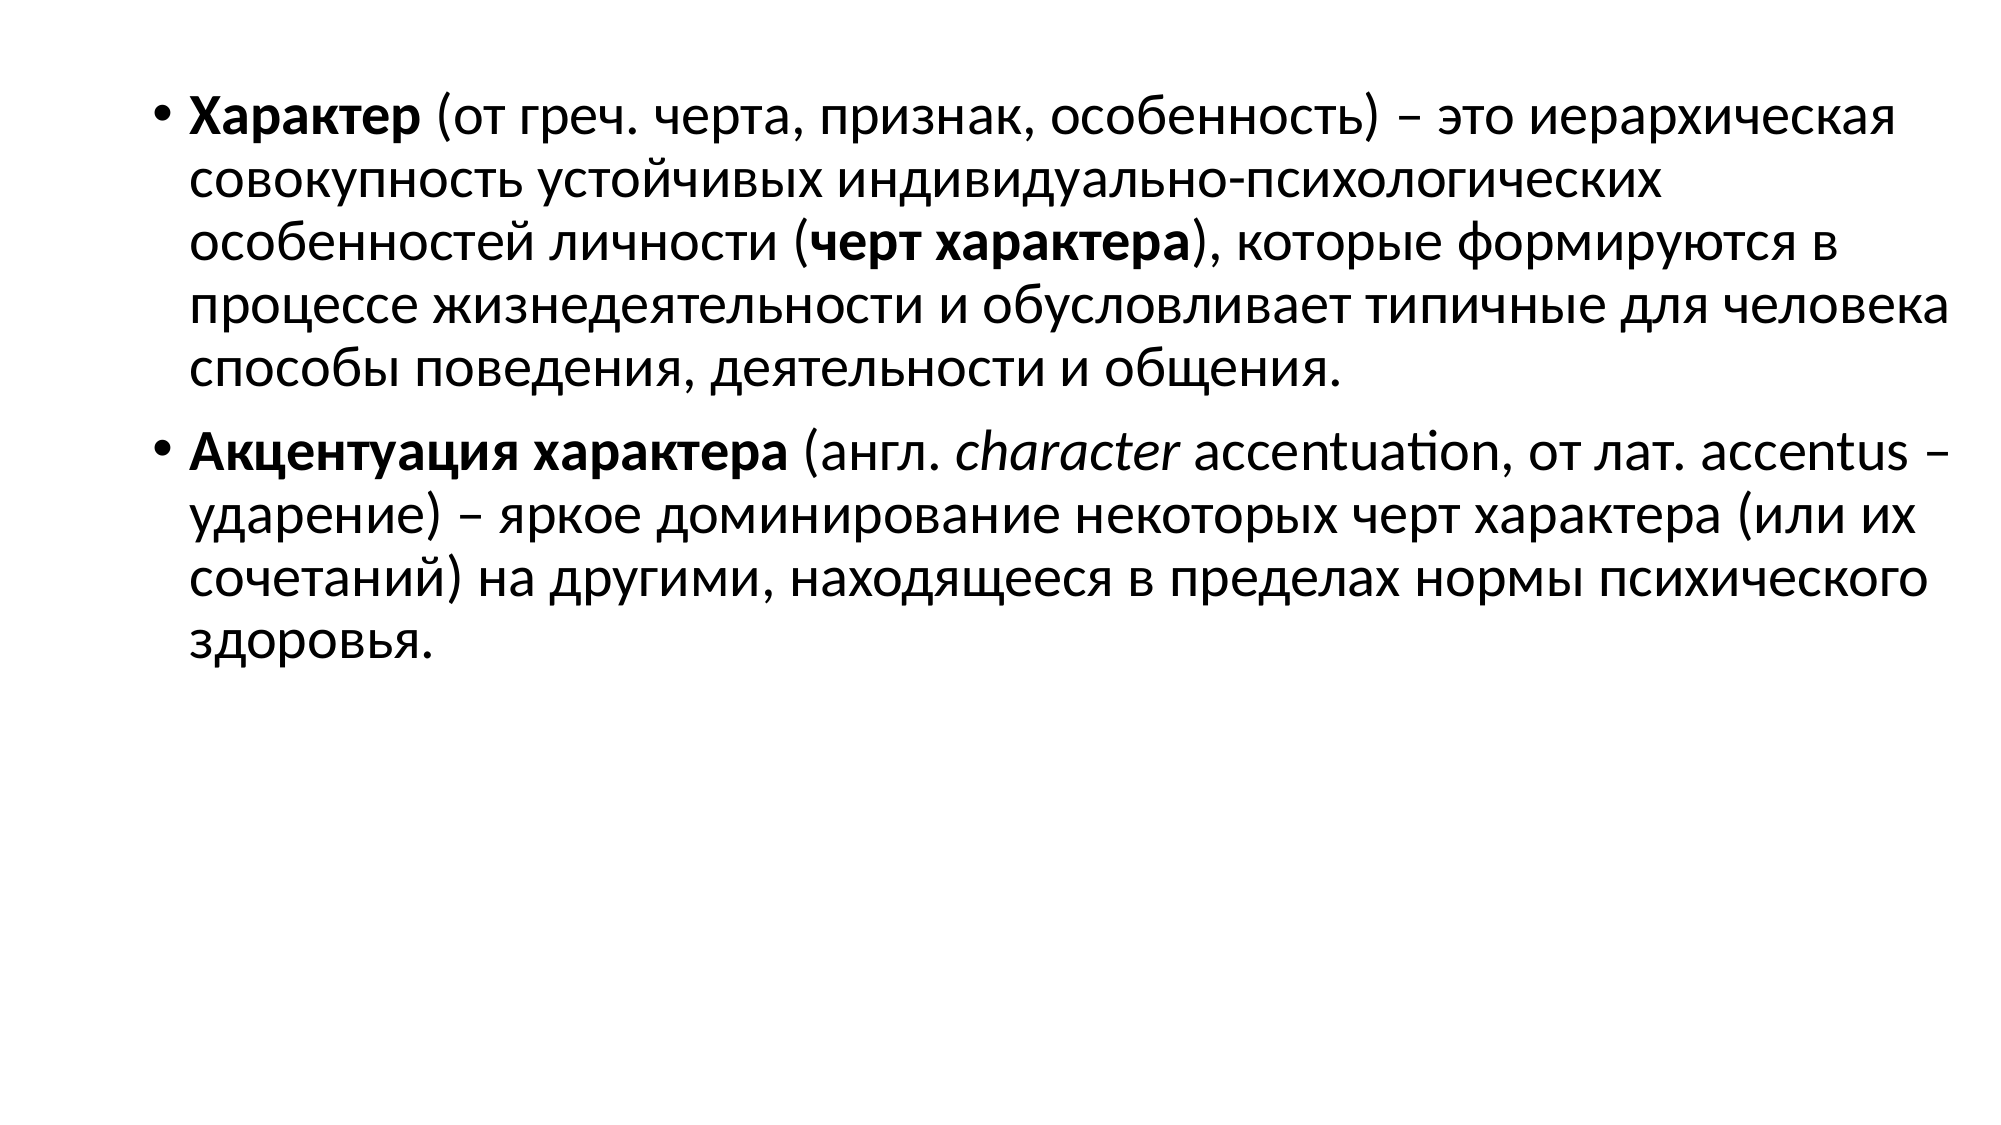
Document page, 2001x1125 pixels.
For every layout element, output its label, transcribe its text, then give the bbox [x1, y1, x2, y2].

list Характер (от греч. черта, признак, особенность) – это иерархическая совокупность устойчивых индивидуально-психологических особенностей личности (черт характера), которые формируются в процессе жизнедеятельности и обусловливает типичные для человека способы поведения, деятельности и общения. Акцентуация характера (англ. character accentuation, от лат. accentus – ударение) – яркое доминирование некоторых черт характера (или их сочетаний) на другими, находящееся в пределах нормы психического здоровья. [137, 76, 1972, 1014]
